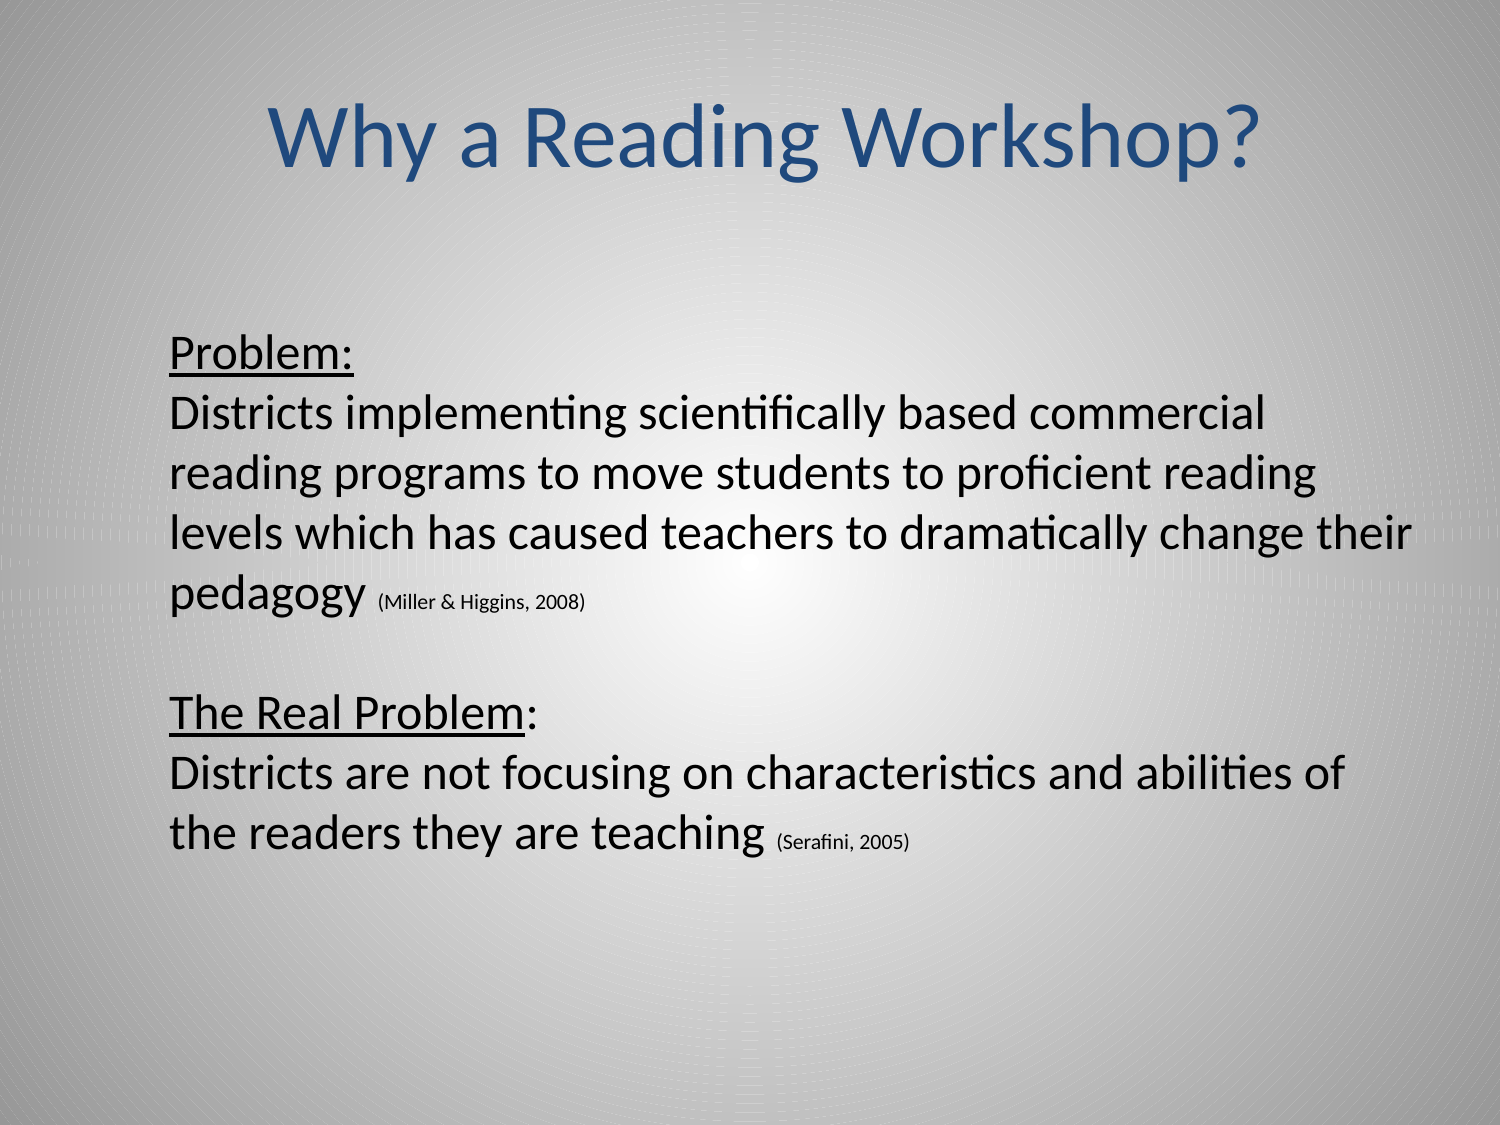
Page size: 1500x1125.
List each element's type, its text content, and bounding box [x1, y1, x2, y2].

text_box Problem: Districts implementing scientifically based commercial reading programs to move students to proficient reading levels which has caused teachers to dramatically change their pedagogy (Miller & Higgins, 2008) The Real Problem: Districts are not focusing on characteristics and abilities of the readers they are teaching (Serafini, 2005) [154, 312, 1430, 988]
text_box Why a Reading Workshop? [129, 37, 1405, 225]
